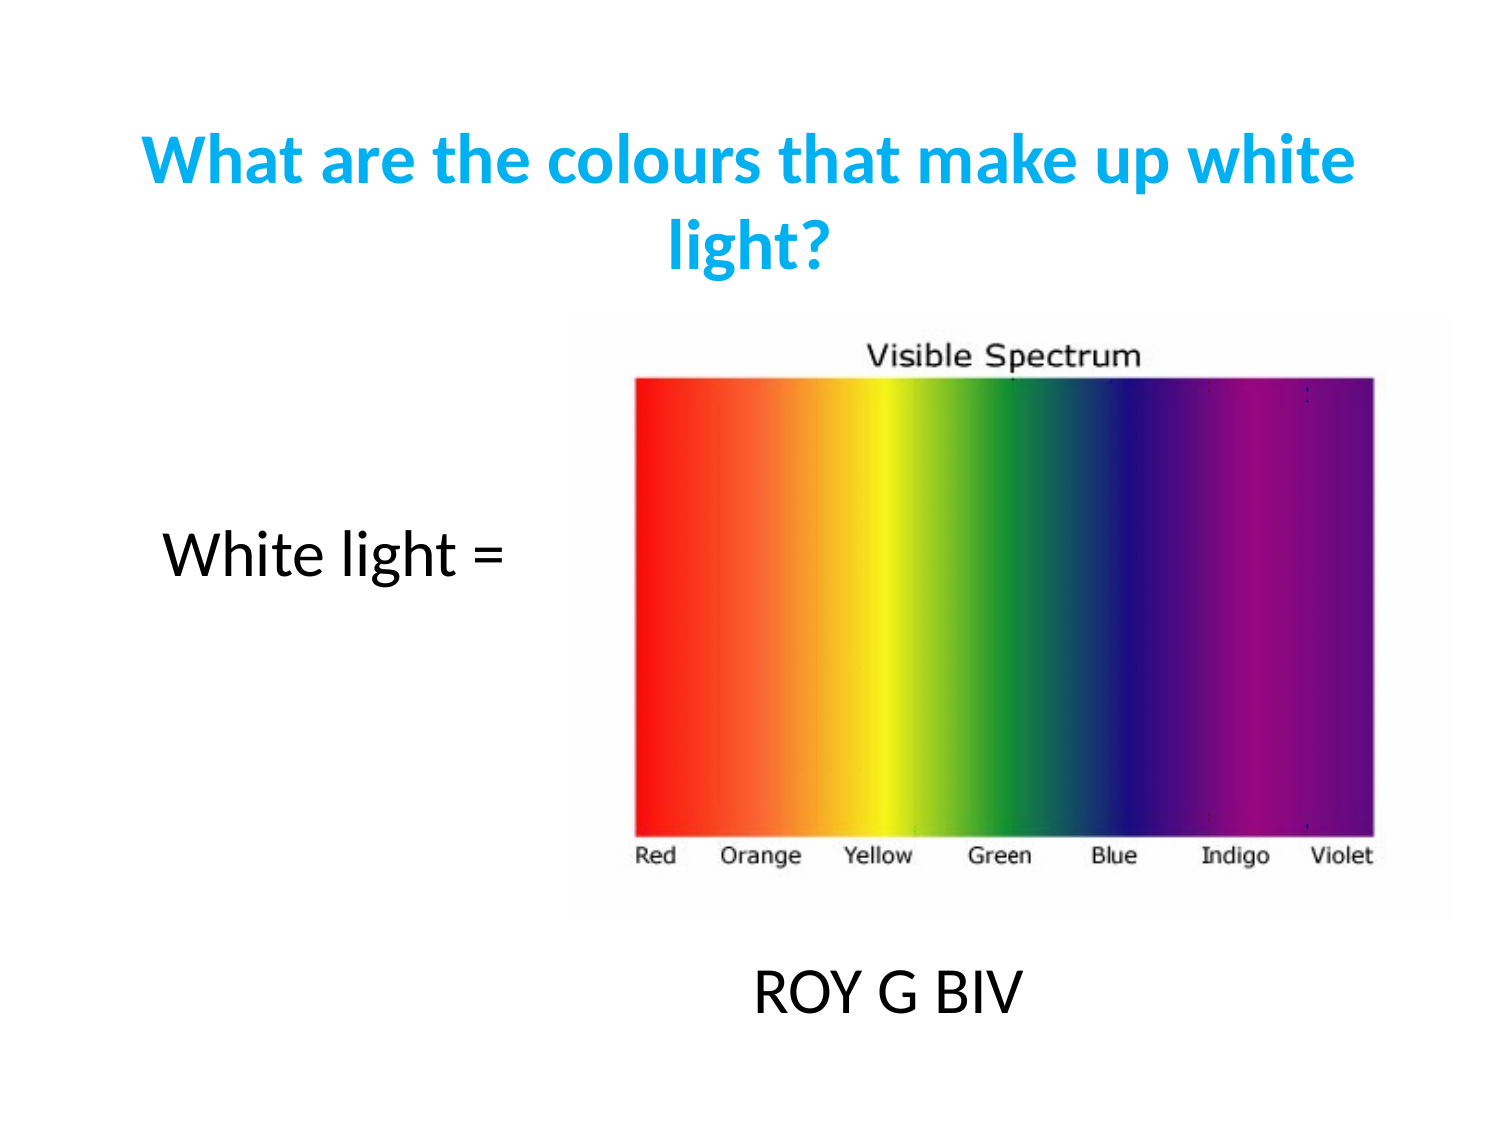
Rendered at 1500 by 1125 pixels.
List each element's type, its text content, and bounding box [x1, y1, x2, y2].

text_box ROY G BIV [738, 940, 1264, 1035]
picture [572, 314, 1453, 921]
text_box White light = [147, 503, 561, 598]
title What are the colours that make up white light? [75, 104, 1425, 292]
